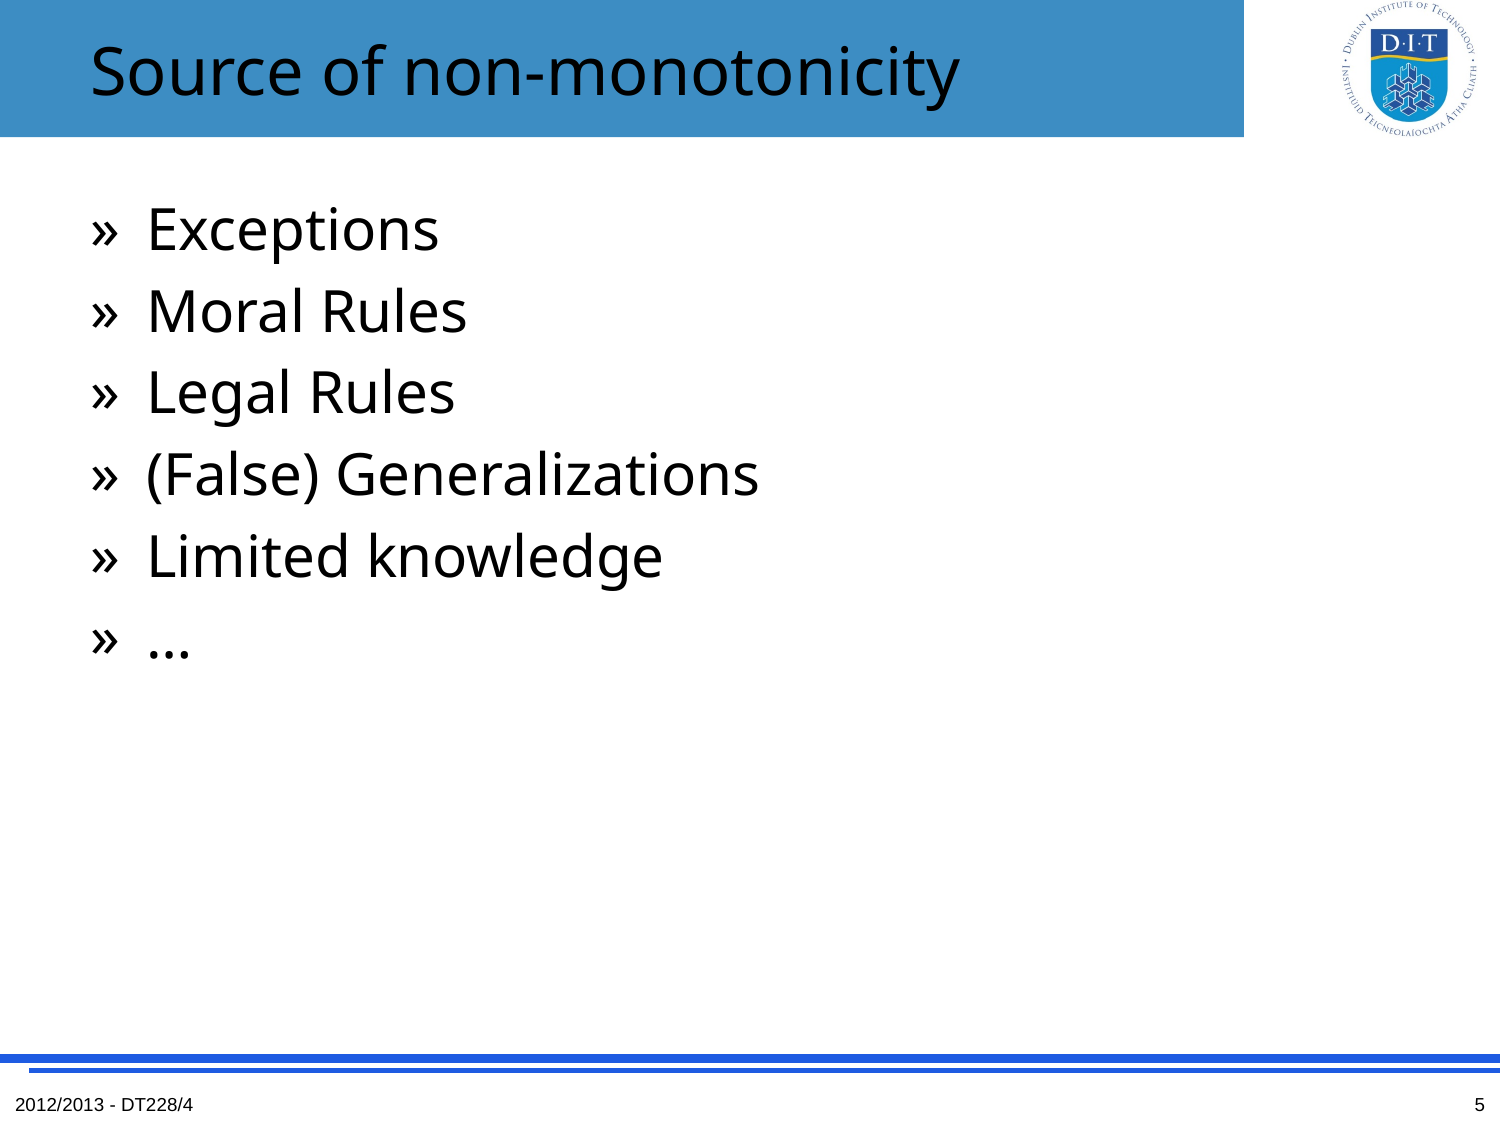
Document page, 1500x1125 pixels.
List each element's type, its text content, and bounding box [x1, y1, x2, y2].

slide_number 2012/2013 - DT228/4 [0, 1084, 351, 1125]
title Source of non-monotonicity [74, 0, 1105, 138]
list Exceptions Moral Rules Legal Rules (False) Generalizations Limited knowledge … [74, 184, 1426, 1051]
picture [1340, 0, 1478, 138]
slide_number 5 [1149, 1084, 1500, 1125]
